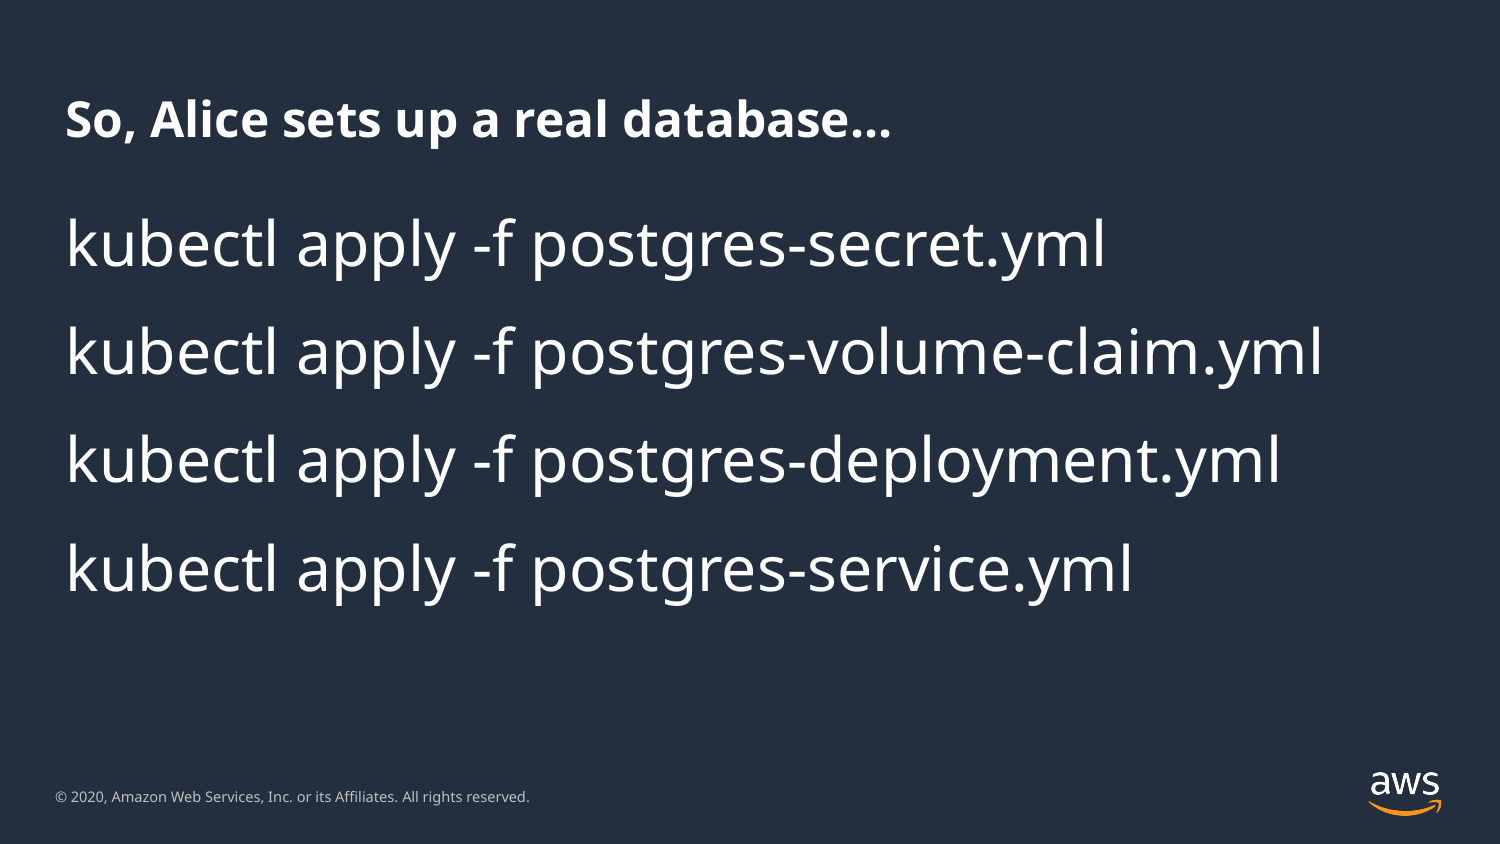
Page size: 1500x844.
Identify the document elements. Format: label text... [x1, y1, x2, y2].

text_box kubectl apply -f postgres-secret.yml kubectl apply -f postgres-volume-claim.yml kubectl apply -f postgres-deployment.yml kubectl apply -f postgres-service.yml [51, 189, 1449, 750]
text_box So, Alice sets up a real database... [51, 72, 1449, 167]
